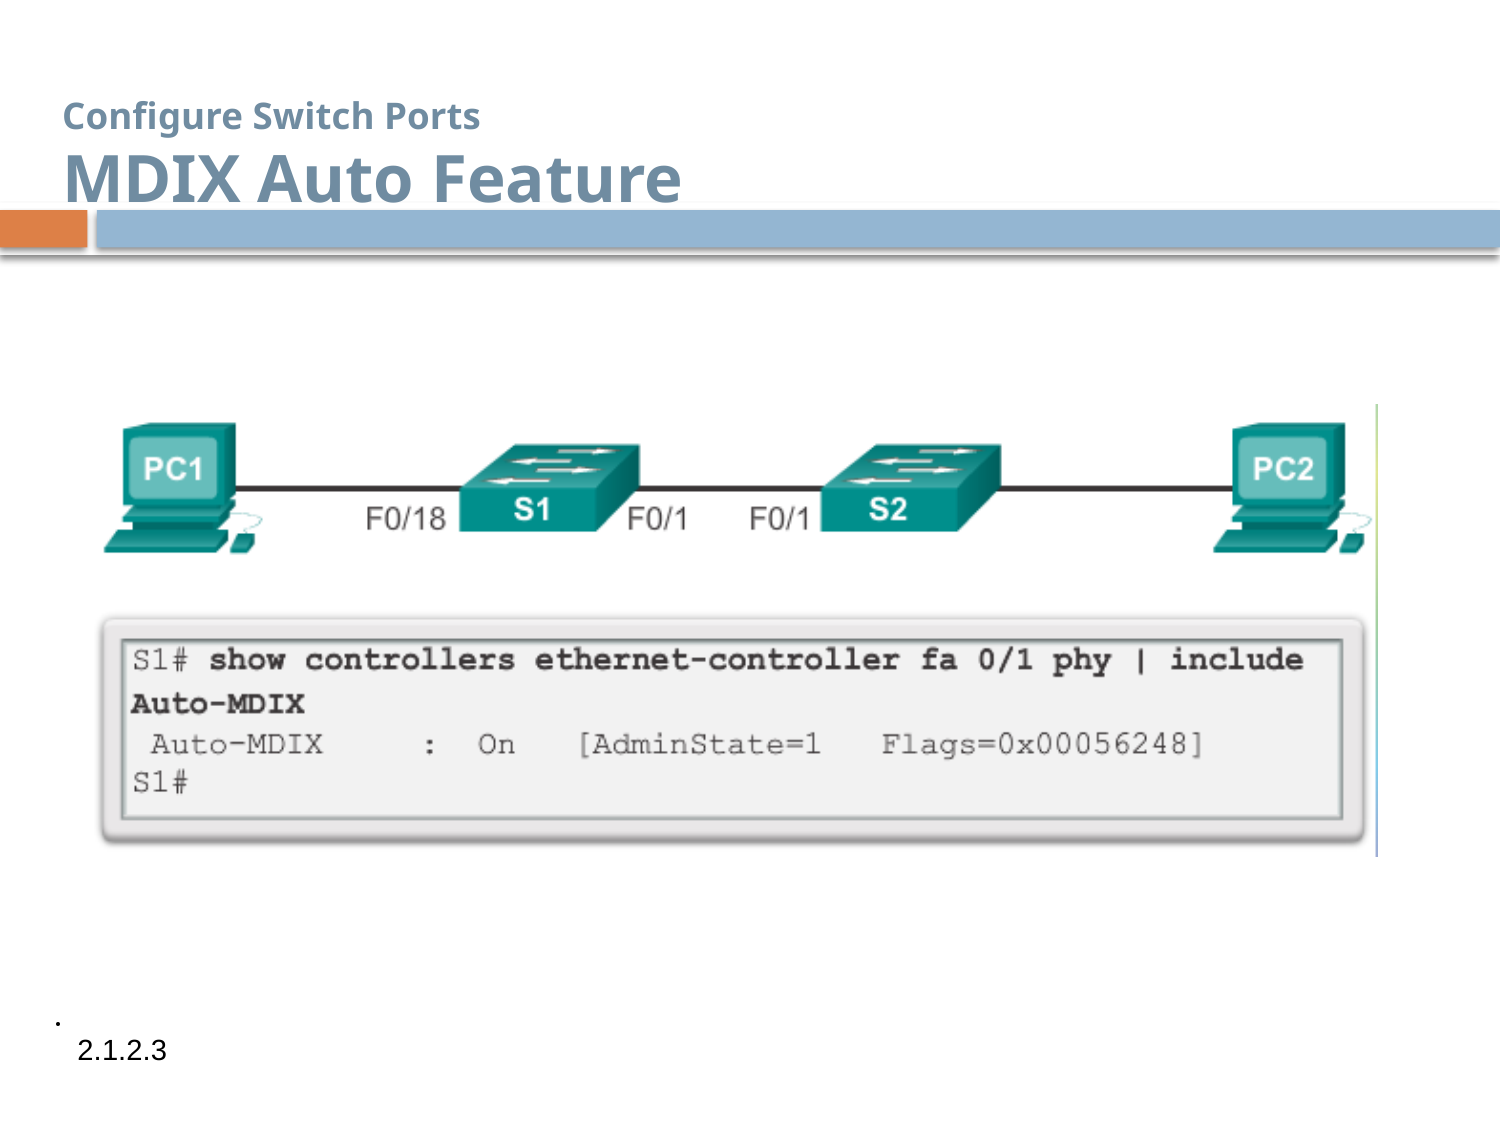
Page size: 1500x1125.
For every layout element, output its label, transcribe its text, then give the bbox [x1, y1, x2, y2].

picture [92, 404, 1378, 858]
title Configure Switch Ports MDIX Auto Feature [47, 85, 1384, 224]
